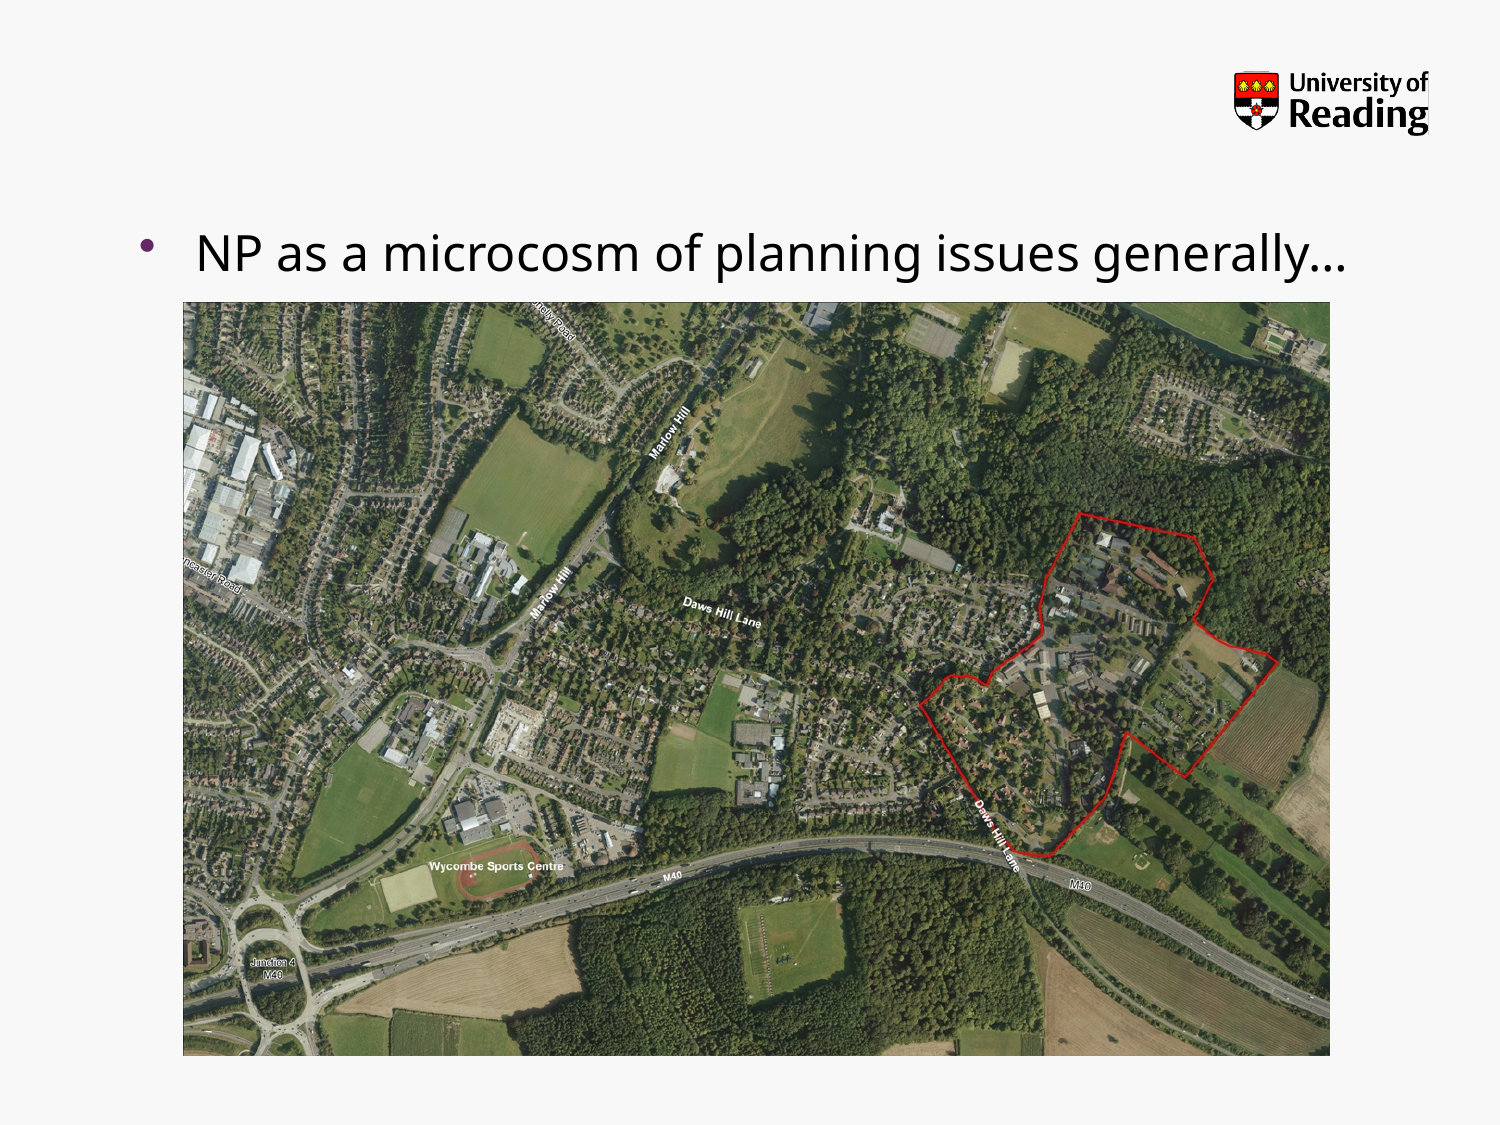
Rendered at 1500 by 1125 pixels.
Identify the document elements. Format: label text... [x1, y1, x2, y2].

picture [1234, 71, 1429, 136]
picture [182, 302, 1331, 1056]
list NP as a microcosm of planning issues generally… [123, 207, 1426, 976]
